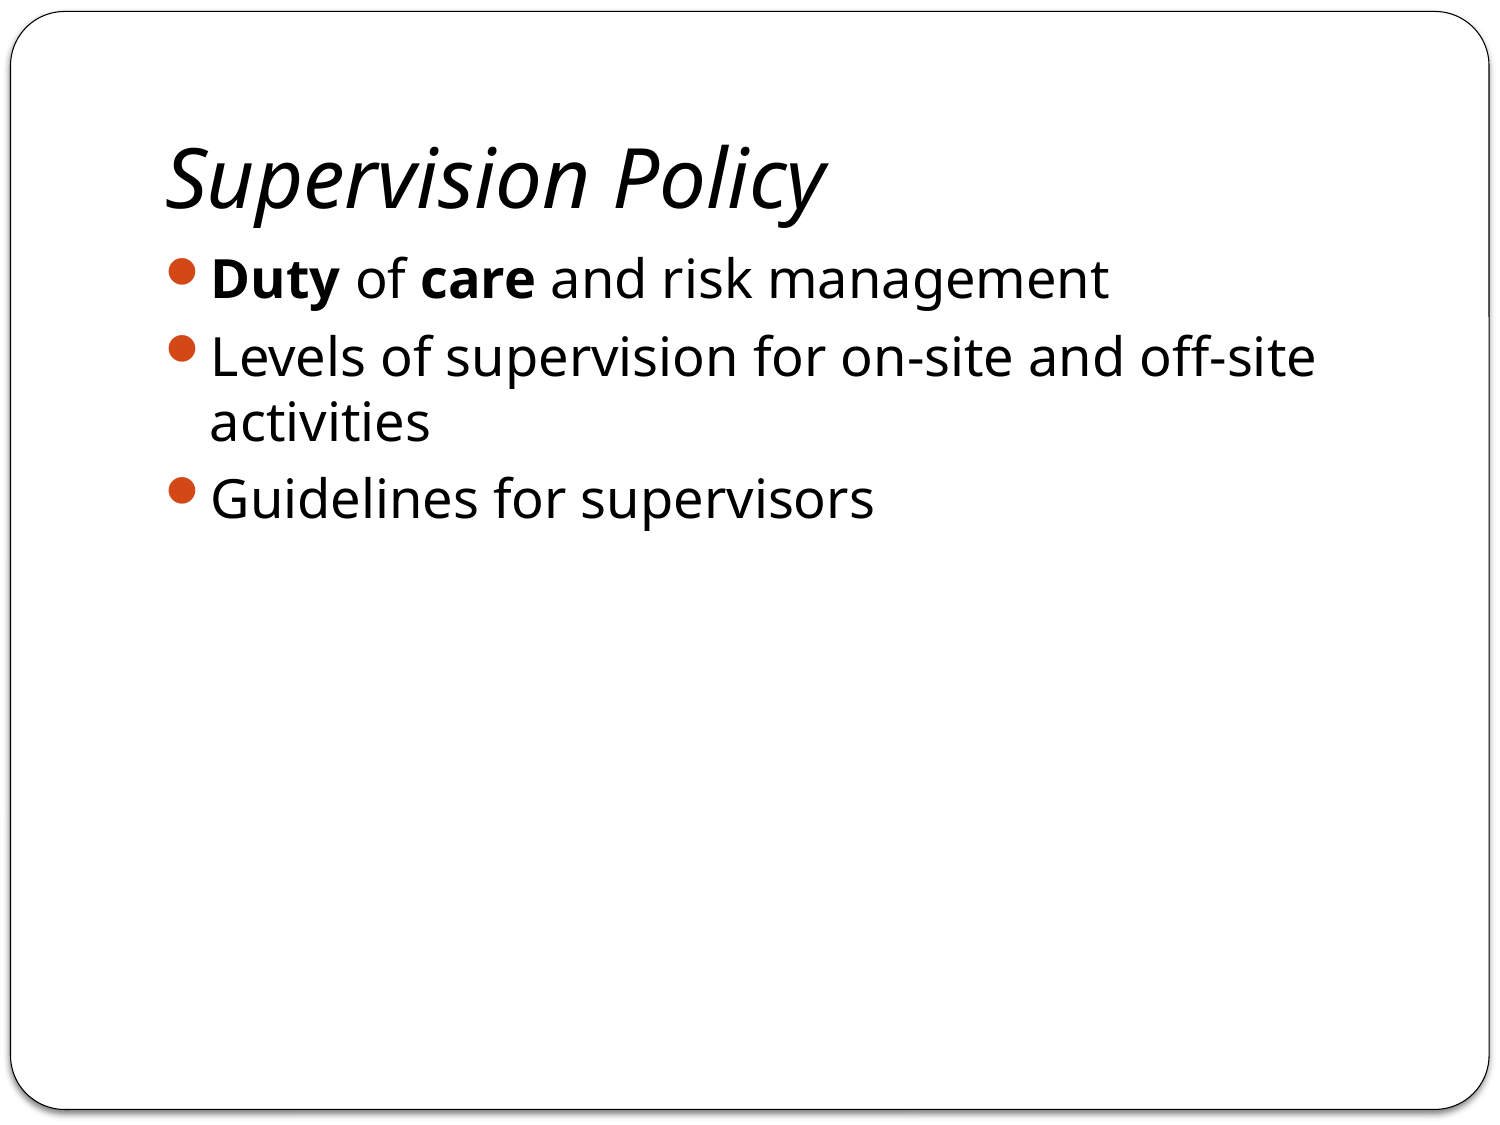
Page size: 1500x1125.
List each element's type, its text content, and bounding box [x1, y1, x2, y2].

title Supervision Policy [150, 45, 1425, 233]
list Duty of care and risk management Levels of supervision for on-site and off-site activities Guidelines for supervisors [150, 237, 1425, 988]
